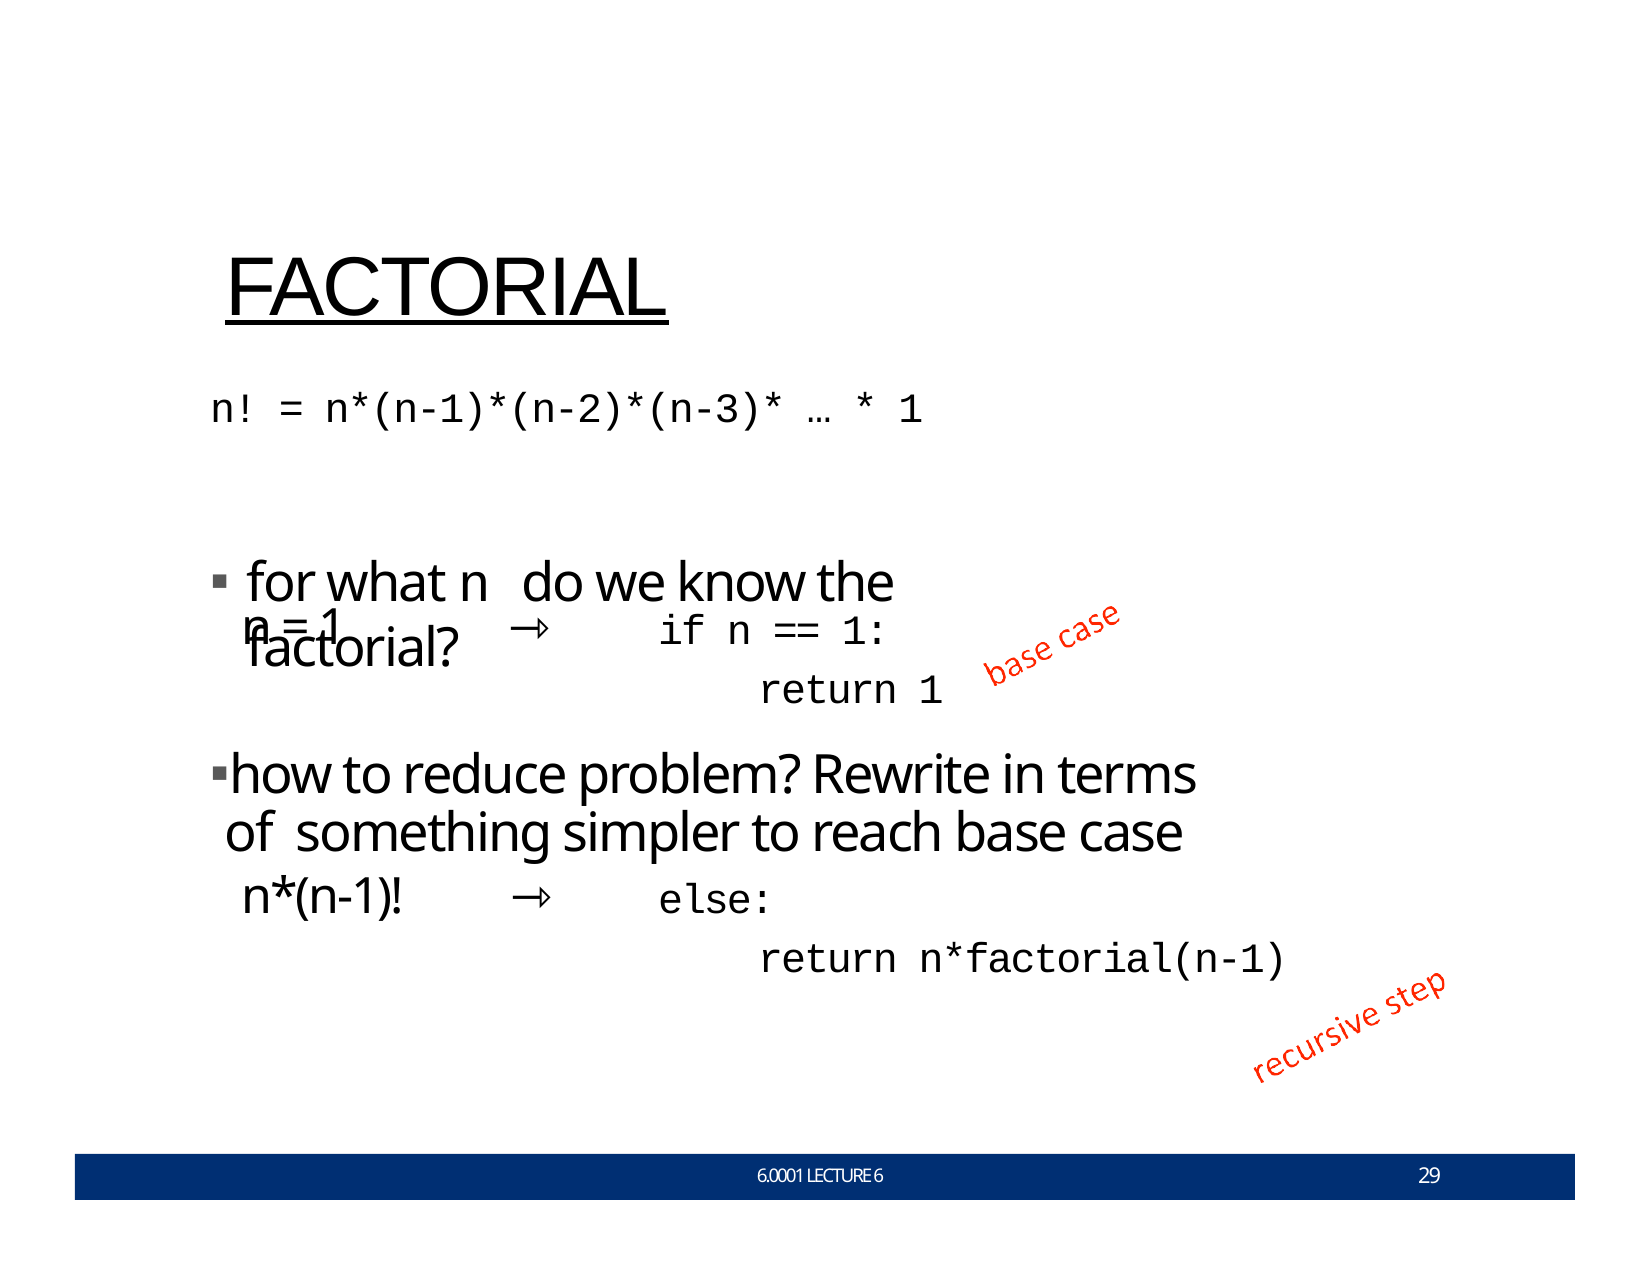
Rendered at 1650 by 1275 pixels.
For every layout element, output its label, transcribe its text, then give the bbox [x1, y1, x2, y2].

text_box how to reduce problem? Rewrite in terms of something simpler to reach base case [207, 736, 1228, 863]
footer 6.0001 LECTURE 6 [754, 1162, 897, 1275]
title FACTORIAL [222, 128, 1450, 446]
slide_number 29 [1414, 1150, 1445, 1275]
text_box n*(n-1)! ⇾ [239, 861, 560, 924]
text_box n = 1 [239, 592, 401, 655]
text_box [983, 606, 1120, 686]
text_box else: return n*factorial(n-1) [656, 860, 1336, 982]
text_box [1253, 973, 1445, 1083]
text_box if n == 1: return 1 [656, 591, 961, 713]
text_box ⇾ [506, 592, 560, 655]
text_box n! = n*(n-1)*(n-2)*(n-3)* … * 1 for what n do we know the factorial? [207, 379, 1067, 677]
